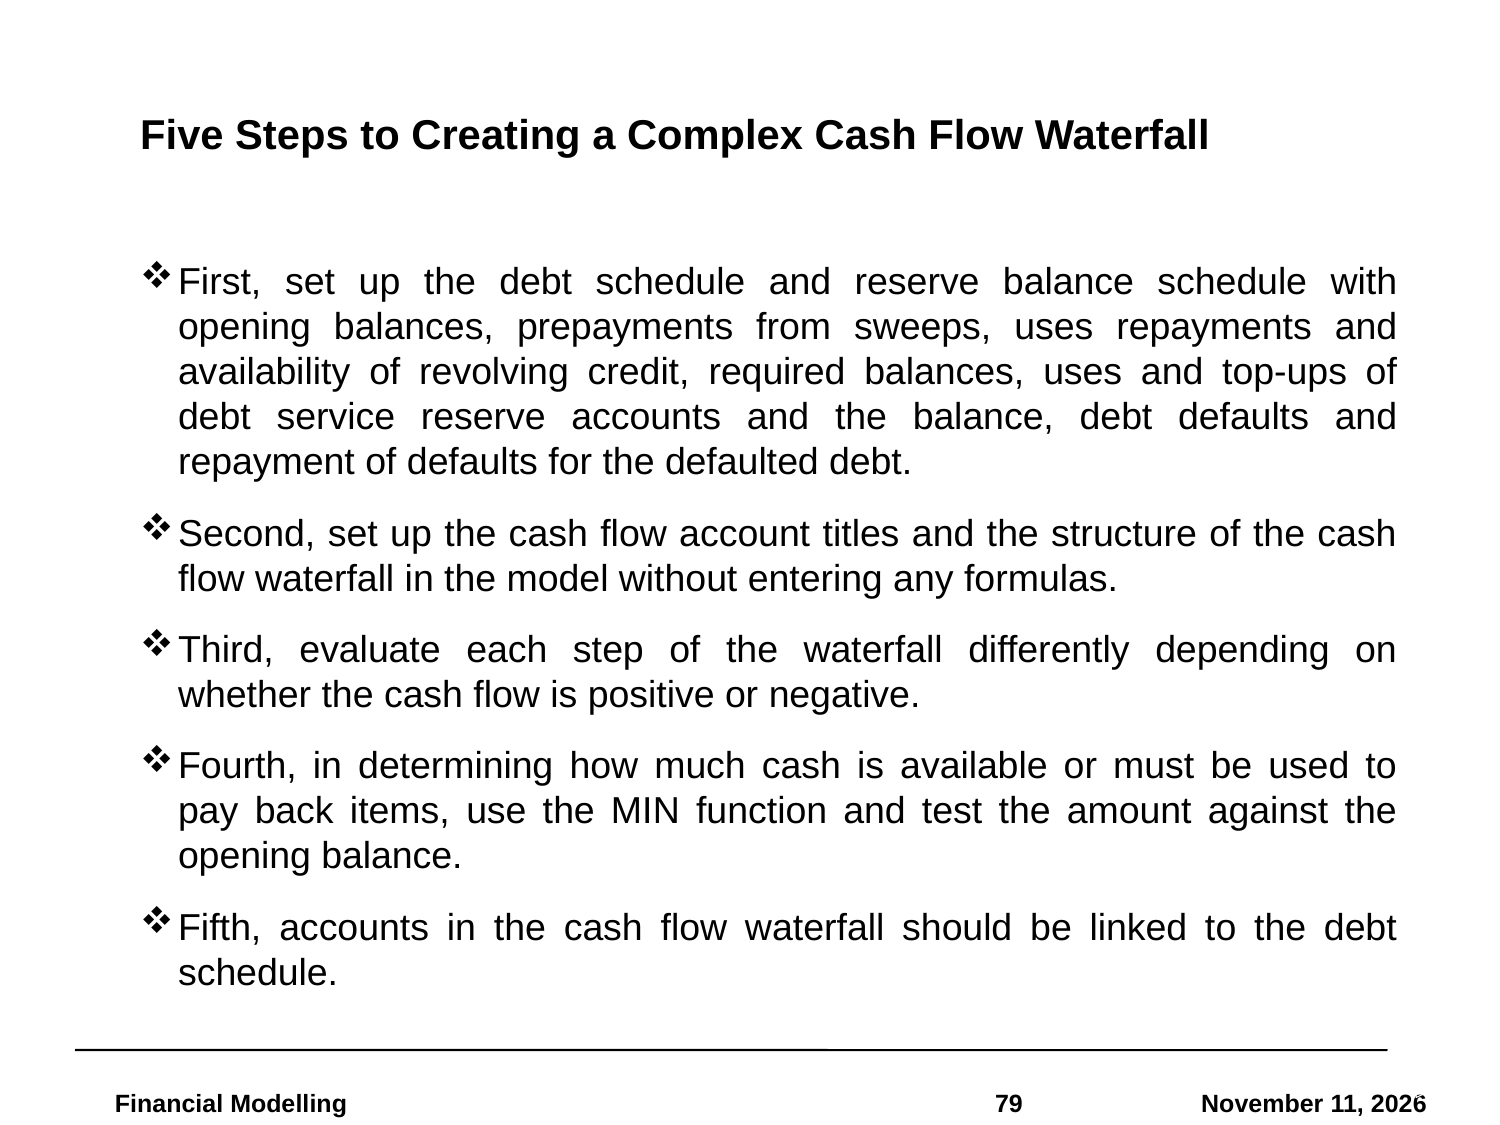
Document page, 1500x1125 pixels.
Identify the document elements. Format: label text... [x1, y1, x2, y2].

title Five Steps to Creating a Complex Cash Flow Waterfall [124, 99, 1413, 226]
list First, set up the debt schedule and reserve balance schedule with opening balances, prepayments from sweeps, uses repayments and availability of revolving credit, required balances, uses and top-ups of debt service reserve accounts and the balance, debt defaults and repayment of defaults for the defaulted debt. Second, set up the cash flow account titles and the structure of the cash flow waterfall in the model without entering any formulas. Third, evaluate each step of the waterfall differently depending on whether the cash flow is positive or negative. Fourth, in determining how much cash is available or must be used to pay back items, use the MIN function and test the amount against the opening balance. Fifth, accounts in the cash flow waterfall should be linked to the debt schedule. [124, 249, 1413, 1001]
